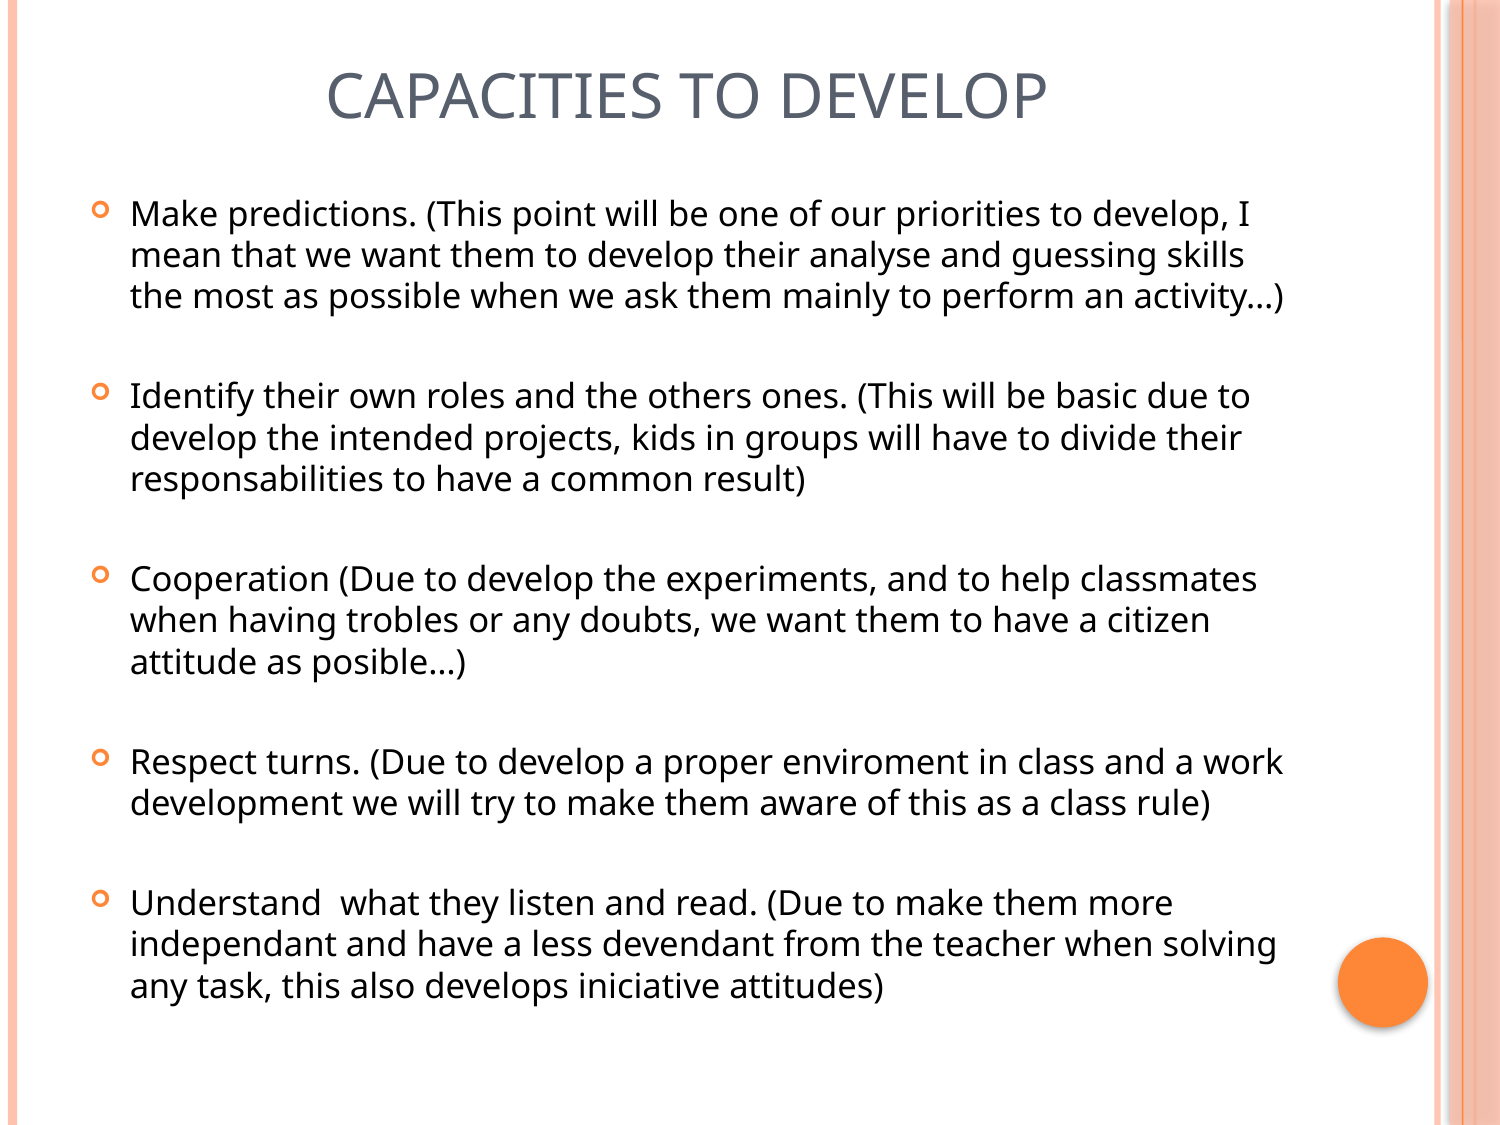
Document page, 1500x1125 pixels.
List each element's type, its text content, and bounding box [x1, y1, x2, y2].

list Make predictions. (This point will be one of our priorities to develop, I mean that we want them to develop their analyse and guessing skills the most as possible when we ask them mainly to perform an activity…) Identify their own roles and the others ones. (This will be basic due to develop the intended projects, kids in groups will have to divide their responsabilities to have a common result) Cooperation (Due to develop the experiments, and to help classmates when having trobles or any doubts, we want them to have a citizen attitude as posible…) Respect turns. (Due to develop a proper enviroment in class and a work development we will try to make them aware of this as a class rule) Understand what they listen and read. (Due to make them more independant and have a less devendant from the teacher when solving any task, this also develops iniciative attitudes) [75, 184, 1300, 1062]
title CAPACITIES TO DEVELOP [75, 19, 1300, 139]
